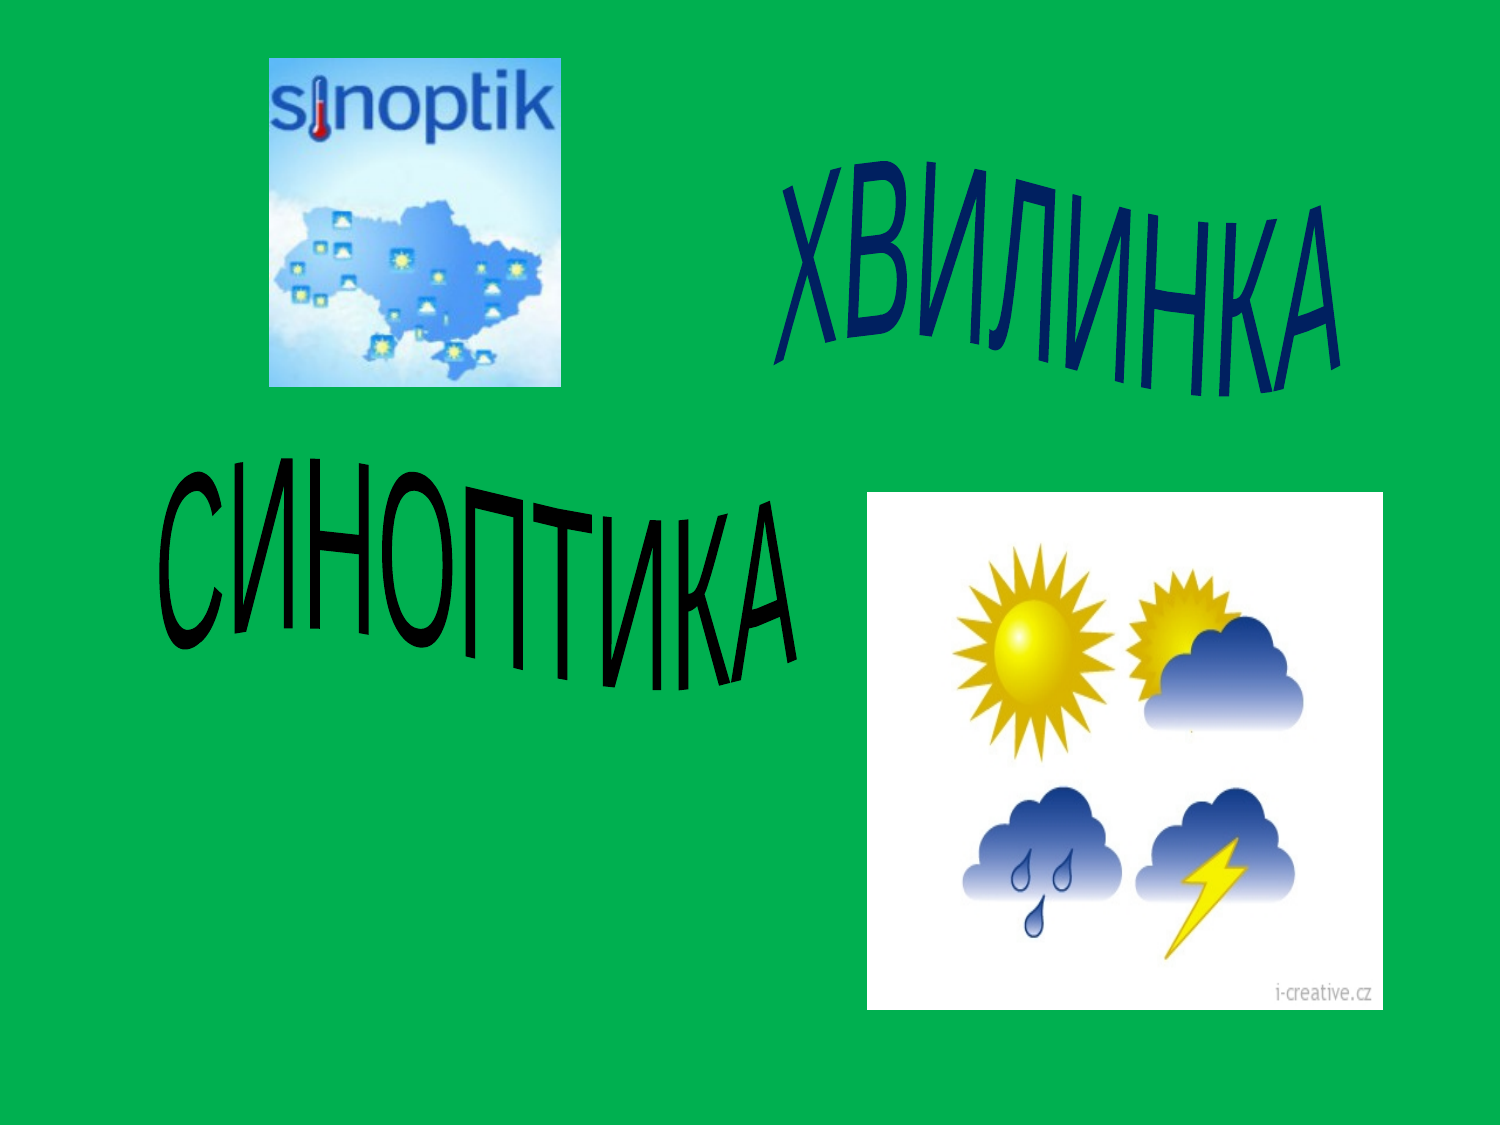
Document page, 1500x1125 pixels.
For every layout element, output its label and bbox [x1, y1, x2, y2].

picture [866, 491, 1383, 1010]
picture [269, 58, 561, 387]
